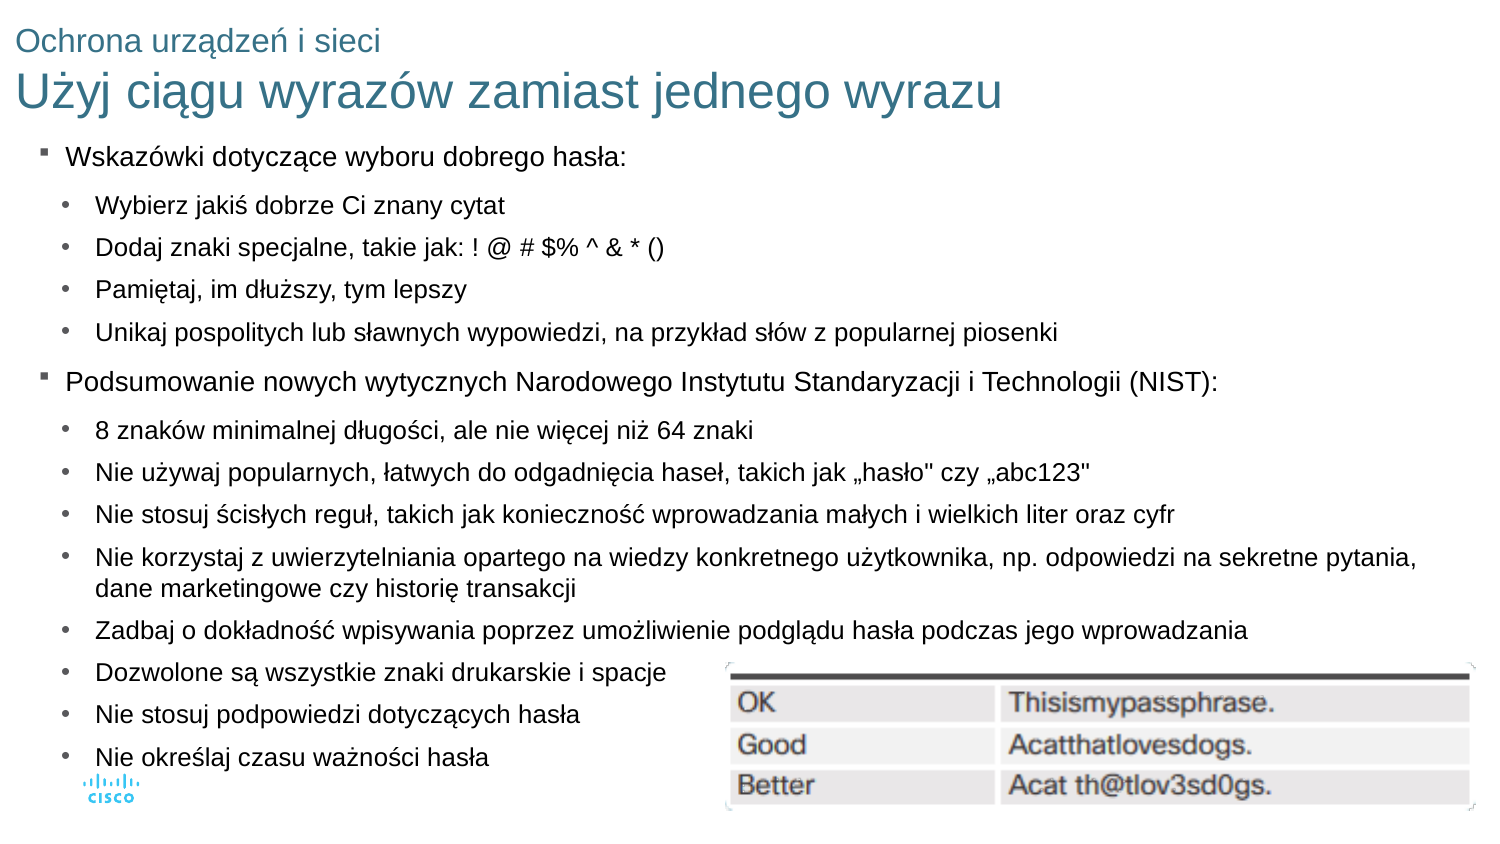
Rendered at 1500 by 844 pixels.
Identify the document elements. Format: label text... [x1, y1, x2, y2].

list Wskazówki dotyczące wyboru dobrego hasła: Wybierz jakiś dobrze Ci znany cytat Dodaj znaki specjalne, takie jak: ! @ # $% ^ & * () Pamiętaj, im dłuższy, tym lepszy Unikaj pospolitych lub sławnych wypowiedzi, na przykład słów z popularnej piosenki Podsumowanie nowych wytycznych Narodowego Instytutu Standaryzacji i Technologii (NIST): 8 znaków minimalnej długości, ale nie więcej niż 64 znaki Nie używaj popularnych, łatwych do odgadnięcia haseł, takich jak „hasło" czy „abc123" Nie stosuj ścisłych reguł, takich jak konieczność wprowadzania małych i wielkich liter oraz cyfr Nie korzystaj z uwierzytelniania opartego na wiedzy konkretnego użytkownika, np. odpowiedzi na sekretne pytania, dane marketingowe czy historię transakcji Zadbaj o dokładność wpisywania poprzez umożliwienie podglądu hasła podczas jego wprowadzania Dozwolone są wszystkie znaki drukarskie i spacje Nie stosuj podpowiedzi dotyczących hasła Nie określaj czasu ważności hasła [23, 131, 1476, 781]
title Ochrona urządzeń i sieci Użyj ciągu wyrazów zamiast jednego wyrazu [0, 6, 1500, 131]
picture [725, 662, 1477, 812]
